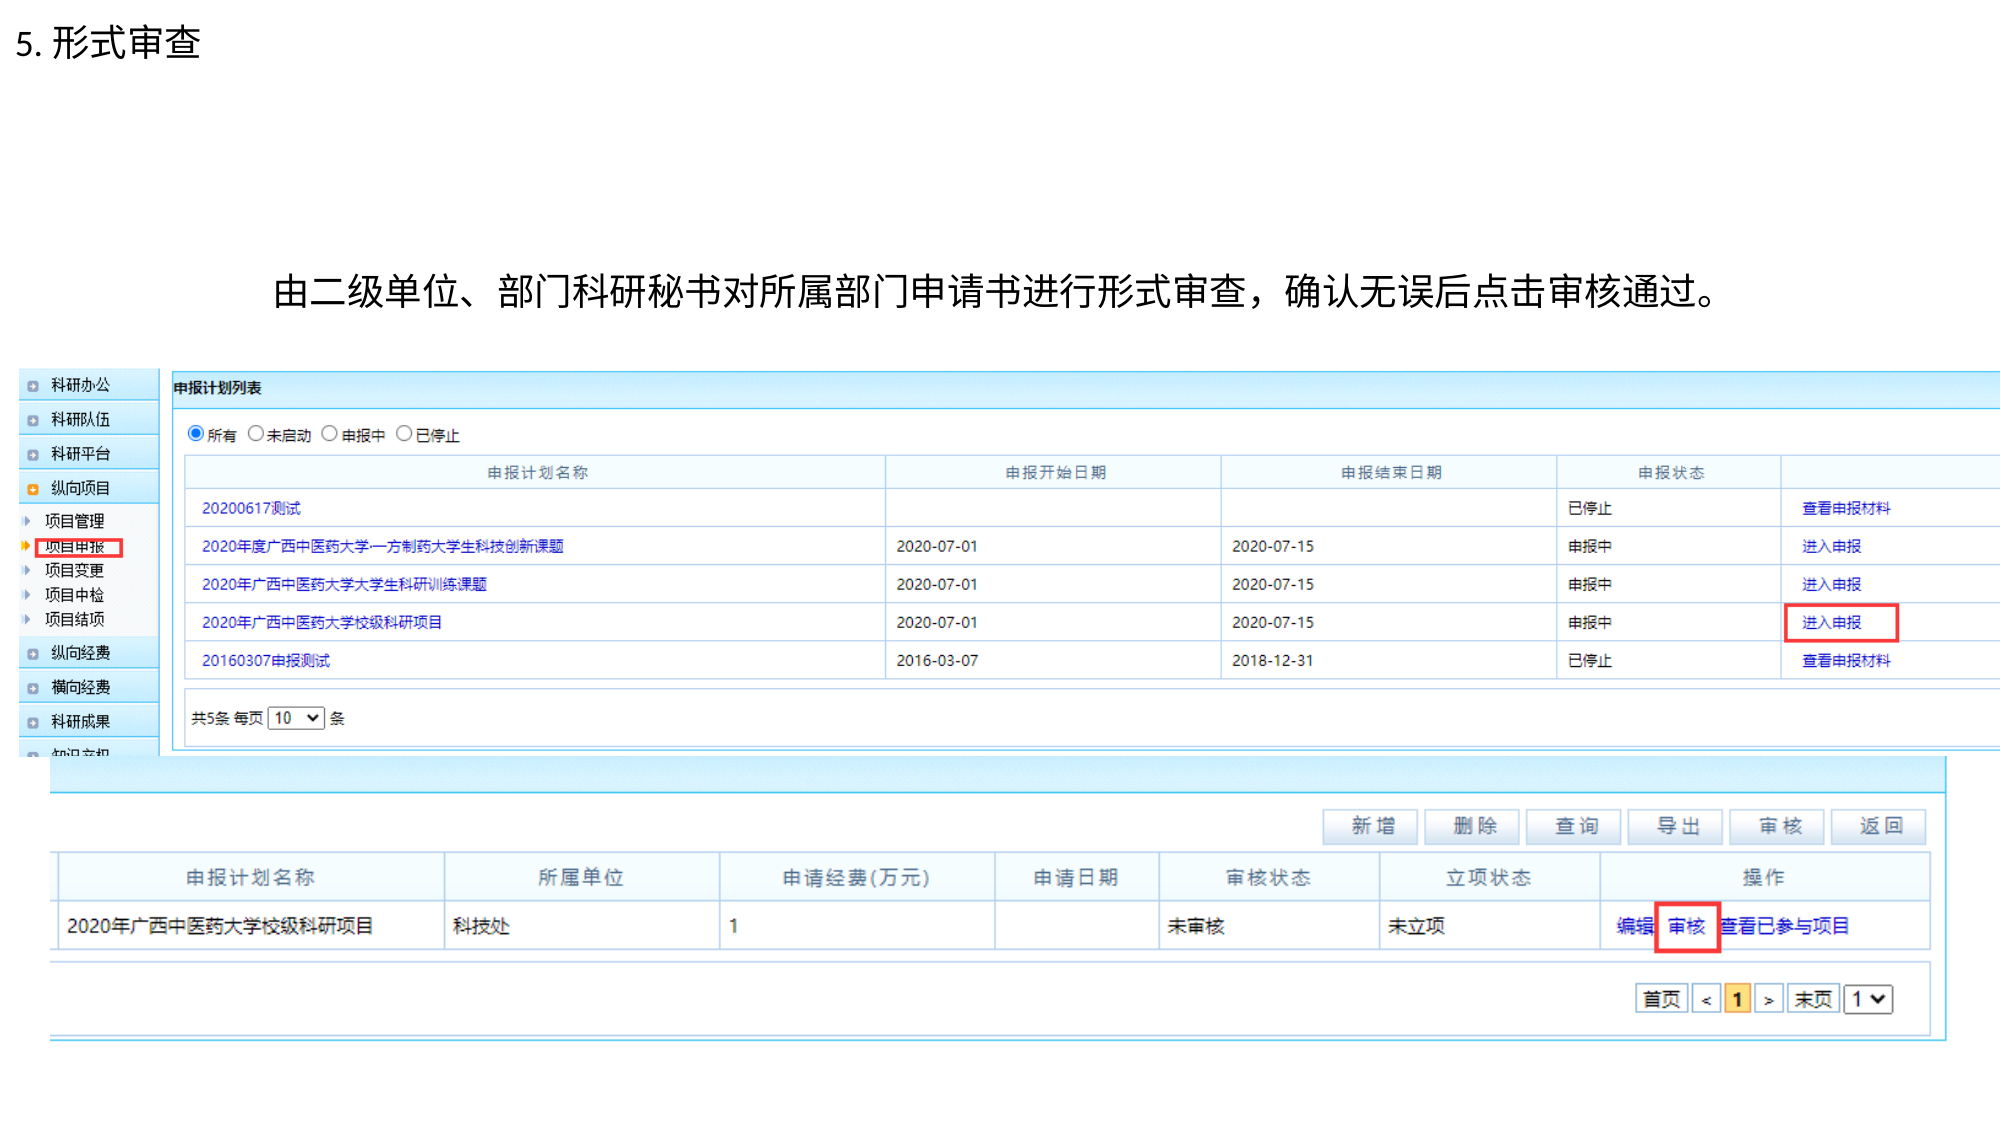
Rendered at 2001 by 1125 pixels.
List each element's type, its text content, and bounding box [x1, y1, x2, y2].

picture [19, 365, 2000, 1093]
text_box 由二级单位、部门科研秘书对所属部门申请书进行形式审查，确认无误后点击审核通过。 [257, 260, 1973, 320]
text_box 5.形式审查 [0, 11, 402, 72]
